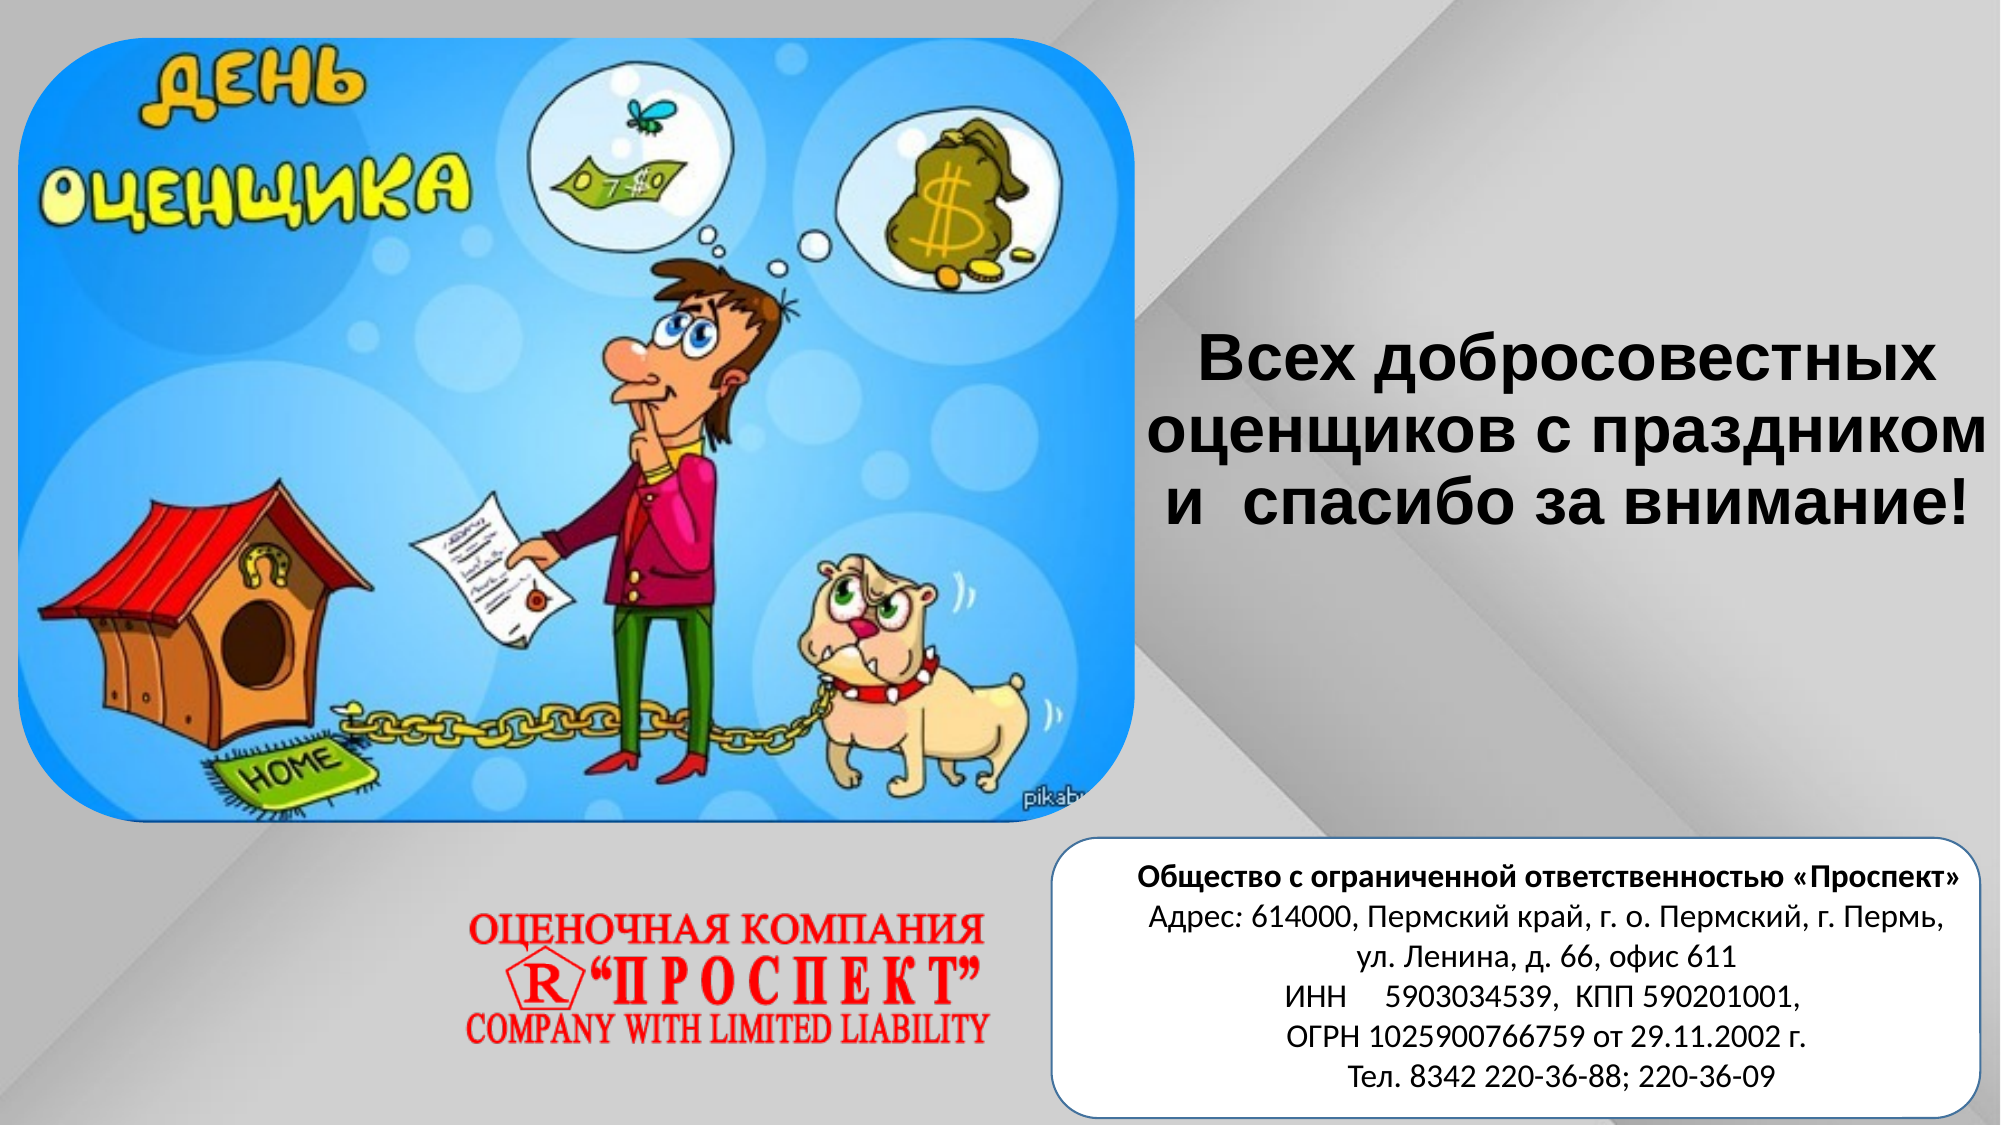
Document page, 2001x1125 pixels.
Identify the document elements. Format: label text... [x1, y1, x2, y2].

picture [0, 0, 2001, 1125]
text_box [1051, 837, 1981, 1119]
title Всех добросовестных оценщиков с праздником и спасибо за внимание! [1135, 333, 2000, 620]
